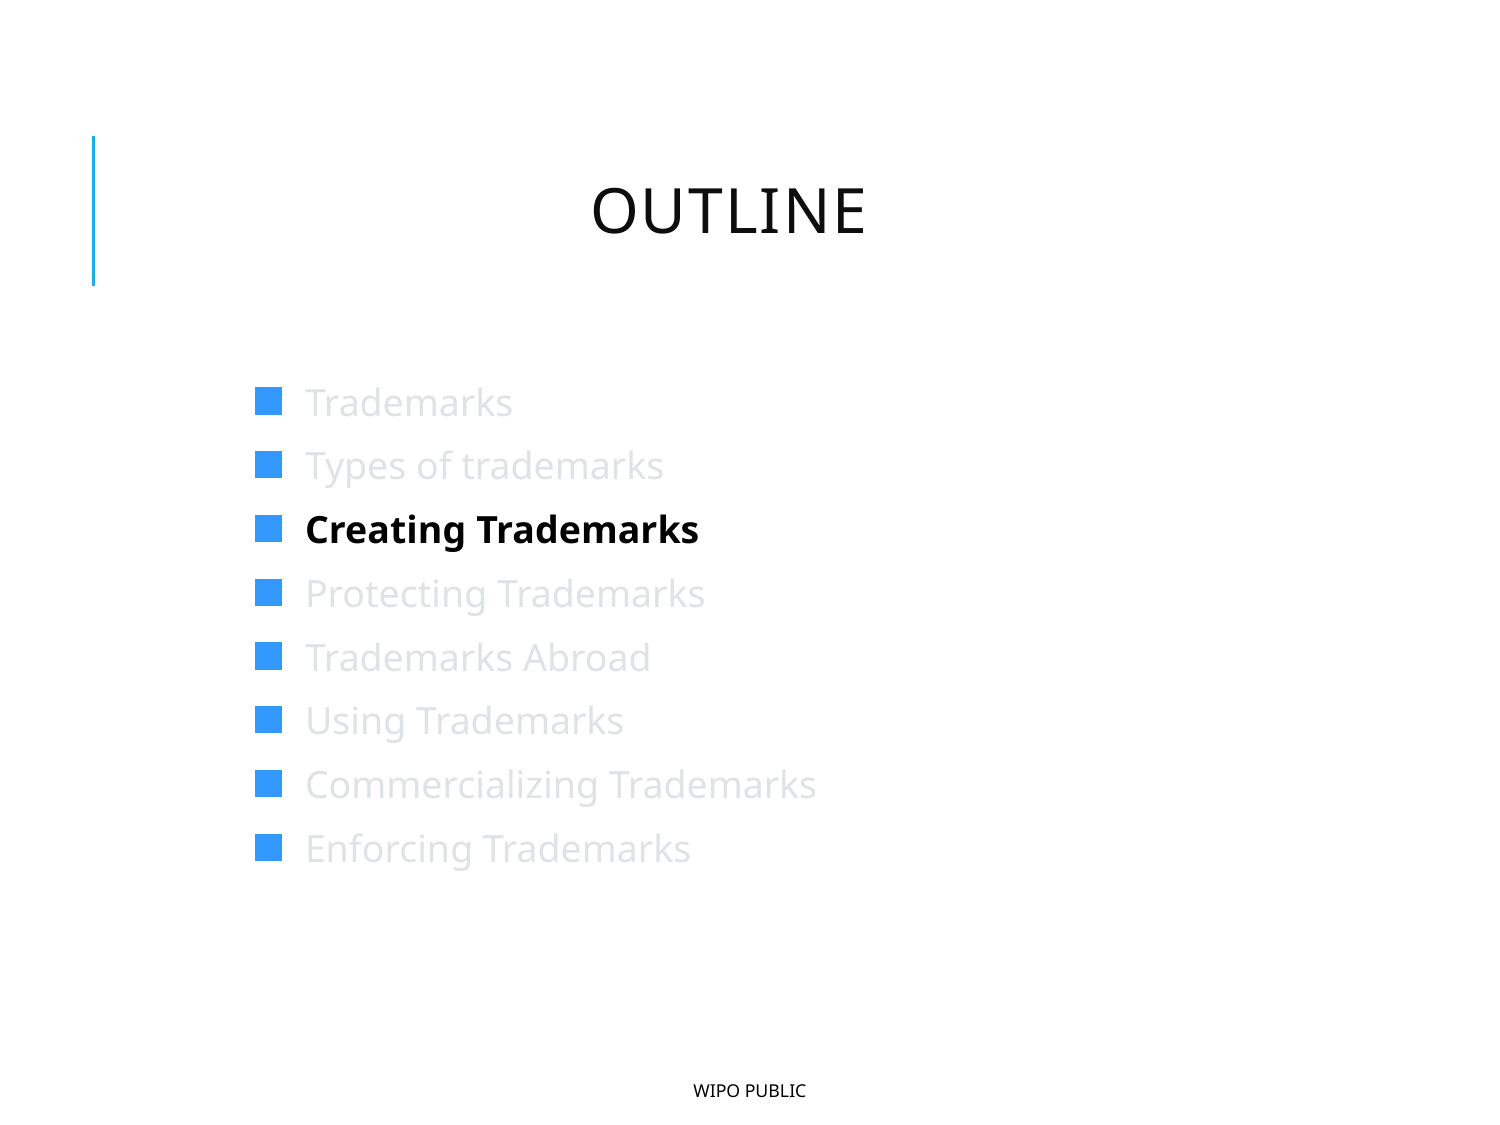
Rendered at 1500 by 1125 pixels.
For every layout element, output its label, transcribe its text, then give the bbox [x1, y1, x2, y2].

picture [255, 834, 282, 861]
picture [255, 770, 282, 797]
picture [255, 706, 282, 733]
picture [255, 642, 282, 670]
picture [255, 579, 282, 606]
text_box Trademarks Types of trademarks Creating Trademarks Protecting Trademarks Trademarks Abroad Using Trademarks Commercializing Trademarks Enforcing Trademarks [243, 372, 1257, 879]
title Outline [125, 171, 1333, 261]
picture [255, 451, 282, 478]
picture [255, 387, 282, 415]
picture [255, 515, 282, 542]
